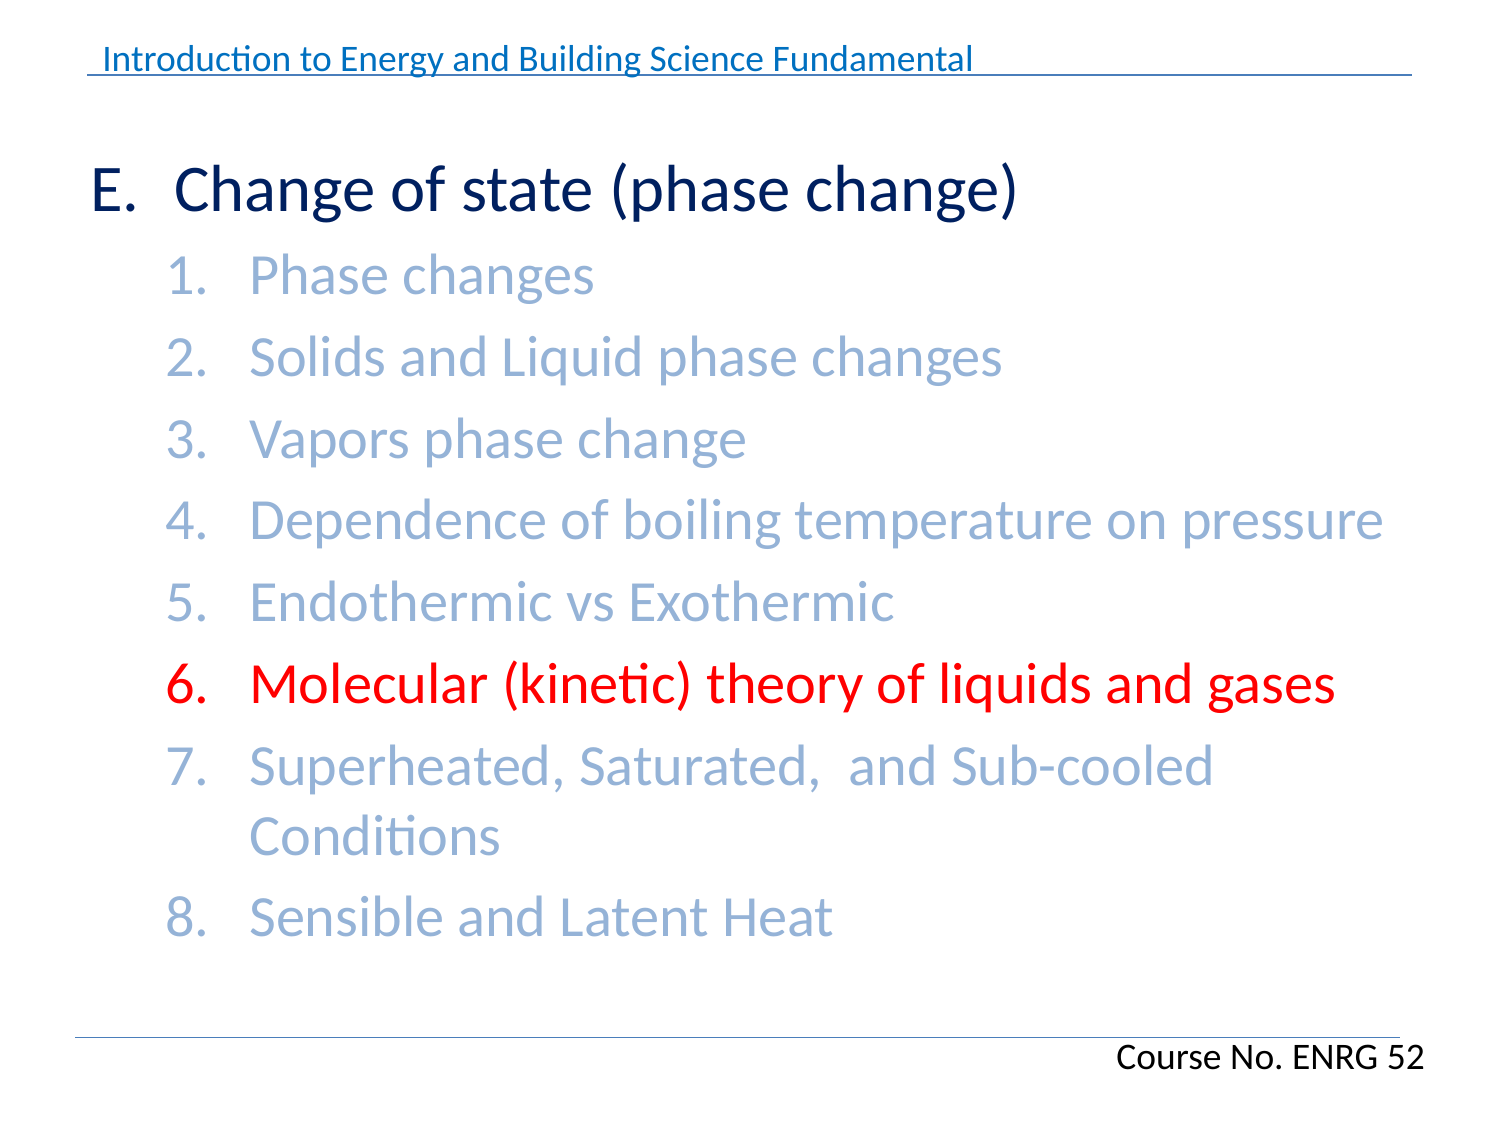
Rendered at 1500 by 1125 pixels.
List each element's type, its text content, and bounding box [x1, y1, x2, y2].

list Change of state (phase change) Phase changes Solids and Liquid phase changes Vapors phase change Dependence of boiling temperature on pressure Endothermic vs Exothermic Molecular (kinetic) theory of liquids and gases Superheated, Saturated, and Sub-cooled Conditions Sensible and Latent Heat [75, 137, 1450, 1013]
